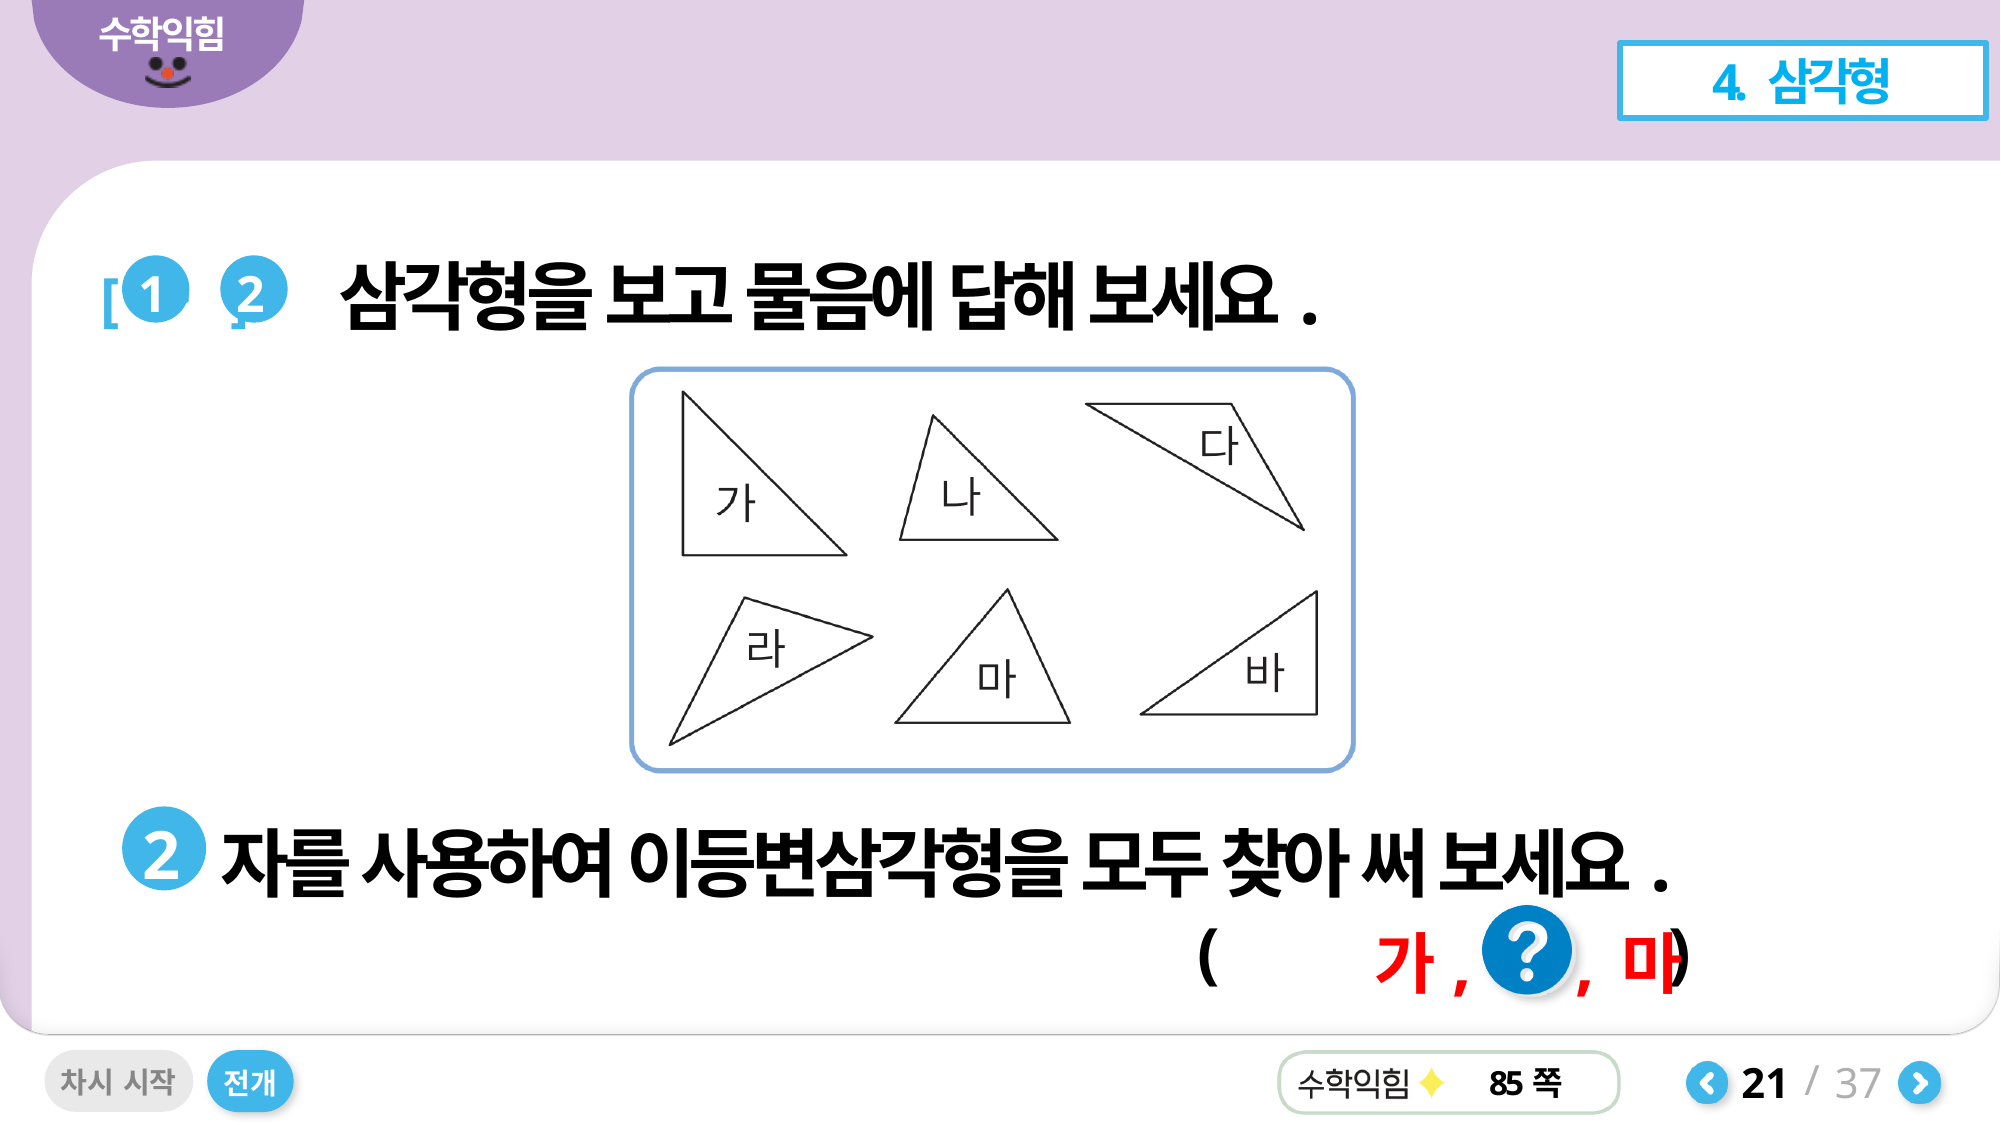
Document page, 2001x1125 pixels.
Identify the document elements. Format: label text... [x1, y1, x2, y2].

text_box 삼각형을 보고 물음에 답해 보세요. [338, 231, 2000, 382]
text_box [38, 1048, 297, 1114]
text_box 자를 사용하여 이등변삼각형을 모두 찾아 써 보세요. [220, 798, 2000, 949]
text_box [ ~ ] [100, 247, 311, 338]
text_box 가, 다, 마 [1301, 907, 1478, 1000]
text_box ( ) [1183, 902, 1488, 997]
text_box ( ) [1572, 902, 1963, 997]
picture [1482, 904, 1576, 997]
picture [145, 57, 191, 88]
text_box 4. 삼각형 [1619, 43, 1987, 118]
picture [608, 348, 1392, 795]
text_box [1685, 1061, 1941, 1104]
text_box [1276, 1049, 1621, 1116]
text_box 2 [122, 806, 207, 891]
text_box 가, 다, 마 [1581, 907, 1757, 1000]
picture [0, 929, 2000, 1125]
text_box 2 [220, 255, 288, 323]
